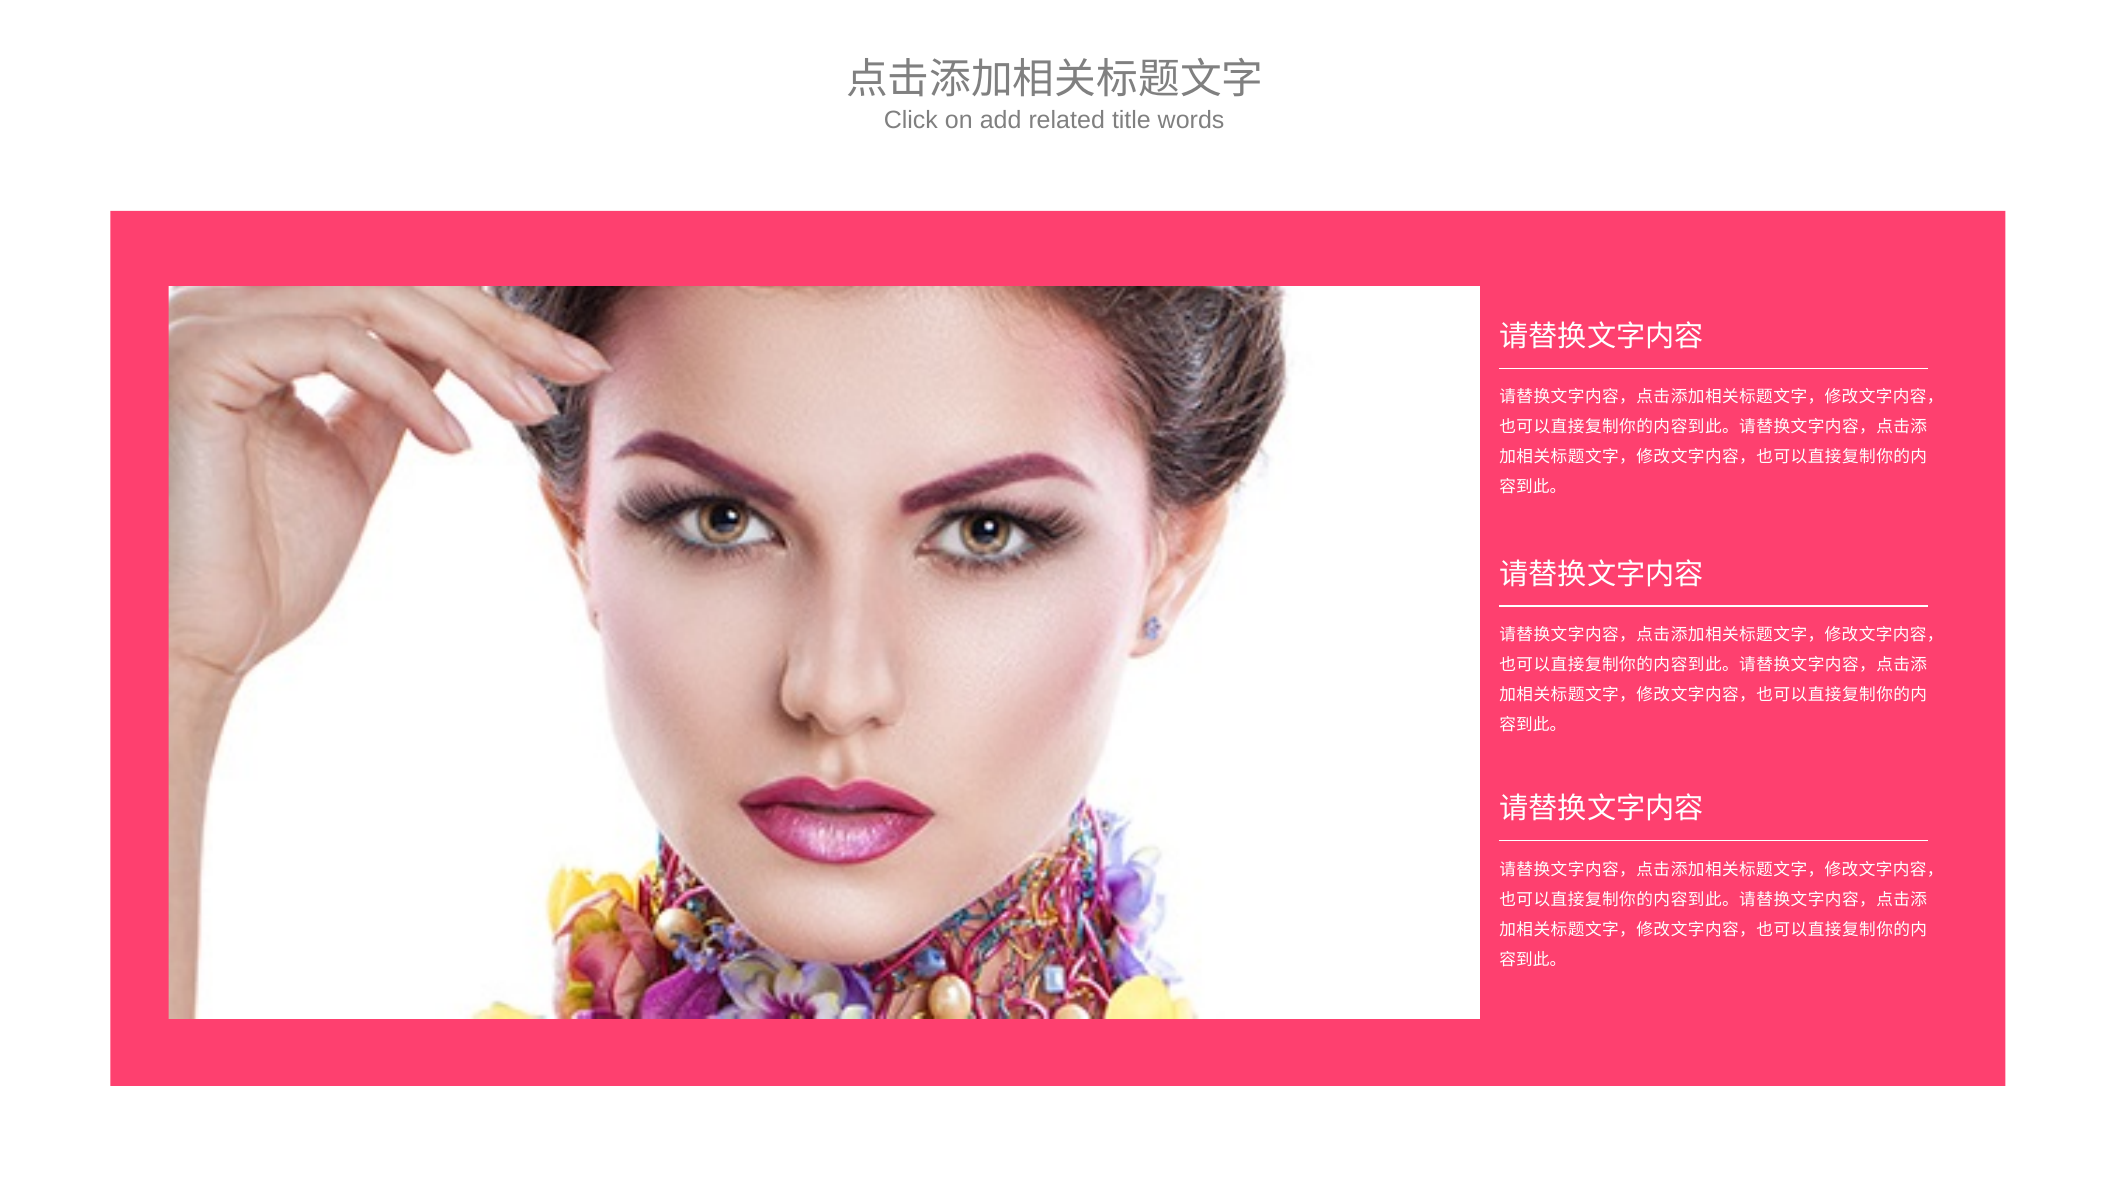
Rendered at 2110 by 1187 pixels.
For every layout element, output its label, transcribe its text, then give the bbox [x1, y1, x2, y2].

text_box [109, 210, 2006, 1087]
text_box 点击添加相关标题文字 [803, 44, 1307, 107]
text_box 请替换文字内容，点击添加相关标题文字，修改文字内容，也可以直接复制你的内容到此。请替换文字内容，点击添加相关标题文字，修改文字内容，也可以直接复制你的内容到此。 [1483, 605, 1944, 764]
text_box 请替换文字内容，点击添加相关标题文字，修改文字内容，也可以直接复制你的内容到此。请替换文字内容，点击添加相关标题文字，修改文字内容，也可以直接复制你的内容到此。 [1483, 840, 1944, 999]
text_box 请替换文字内容，点击添加相关标题文字，修改文字内容，也可以直接复制你的内容到此。请替换文字内容，点击添加相关标题文字，修改文字内容，也可以直接复制你的内容到此。 [1483, 368, 1944, 527]
text_box Click on add related title words [864, 95, 1246, 158]
text_box [168, 285, 1481, 1019]
text_box 请替换文字内容 [1483, 781, 1842, 840]
text_box 请替换文字内容 [1483, 309, 1842, 368]
text_box 请替换文字内容 [1483, 547, 1842, 605]
